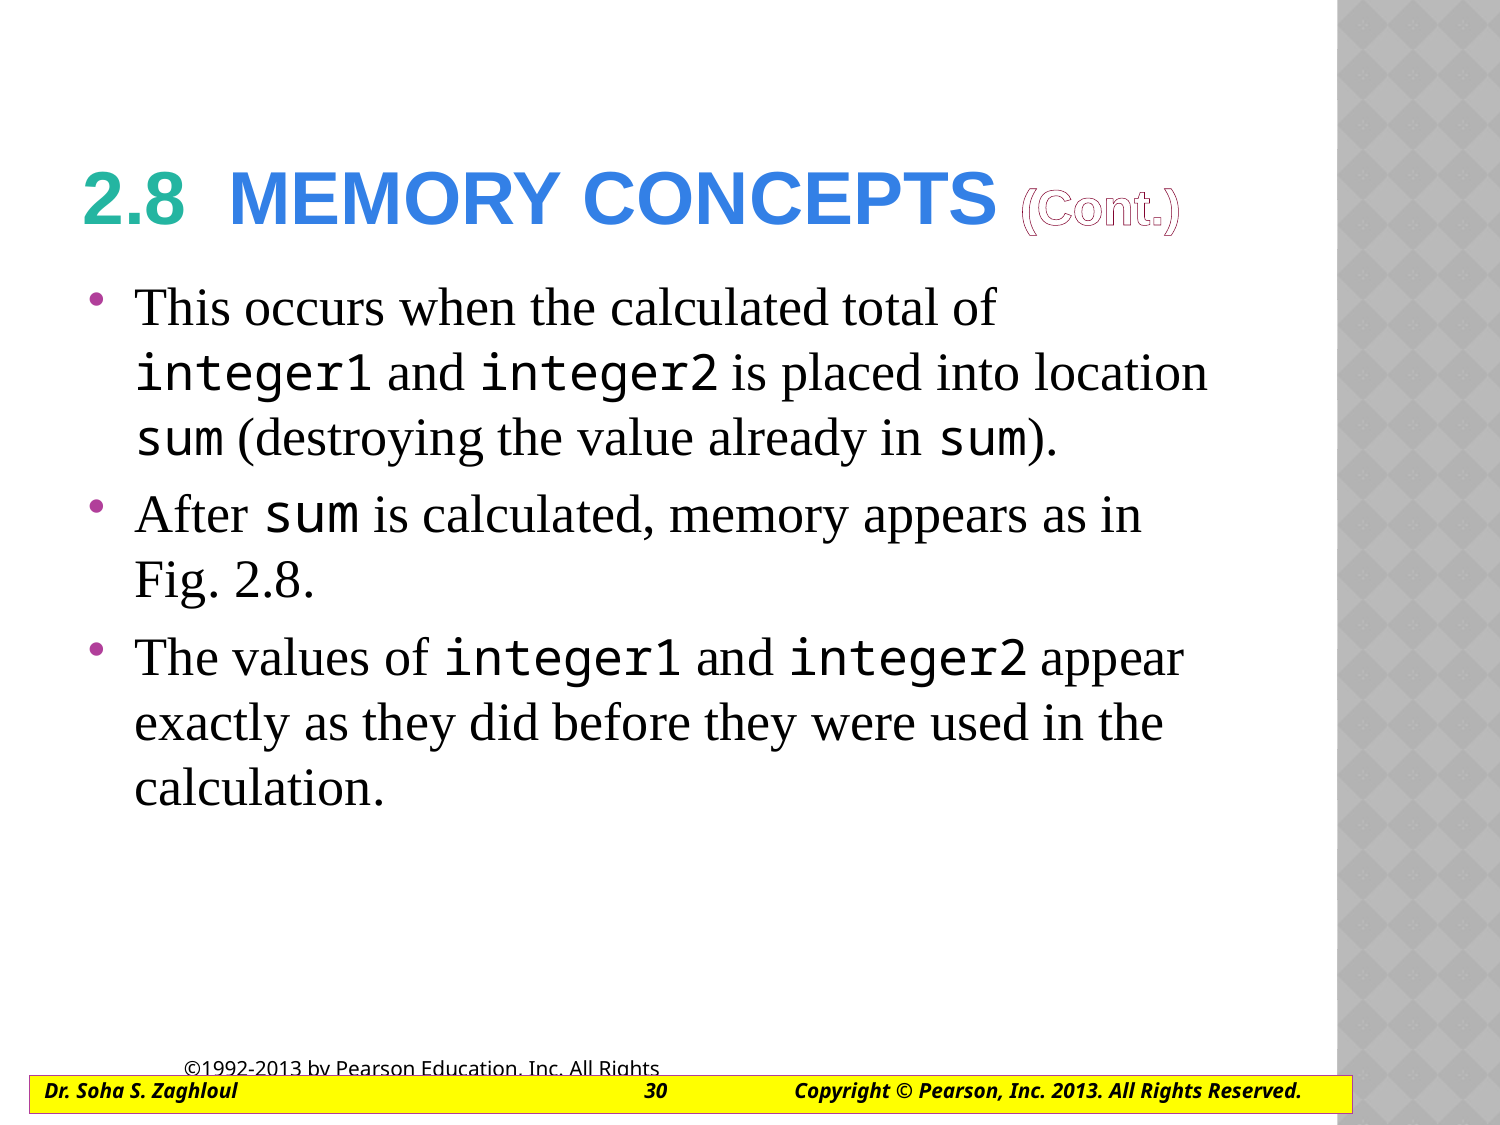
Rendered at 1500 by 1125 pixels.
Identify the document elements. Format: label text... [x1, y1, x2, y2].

title 2.8 Memory Concepts (Cont.) [75, 52, 1263, 240]
text_box Dr. Soha S. Zaghloul 30 Copyright © Pearson, Inc. 2013. All Rights Reserved. [29, 1075, 1353, 1114]
list This occurs when the calculated total of integer1 and integer2 is placed into location sum (destroying the value already in sum). After sum is calculated, memory appears as in Fig. 2.8. The values of integer1 and integer2 appear exactly as they did before they were used in the calculation. [75, 264, 1263, 1059]
